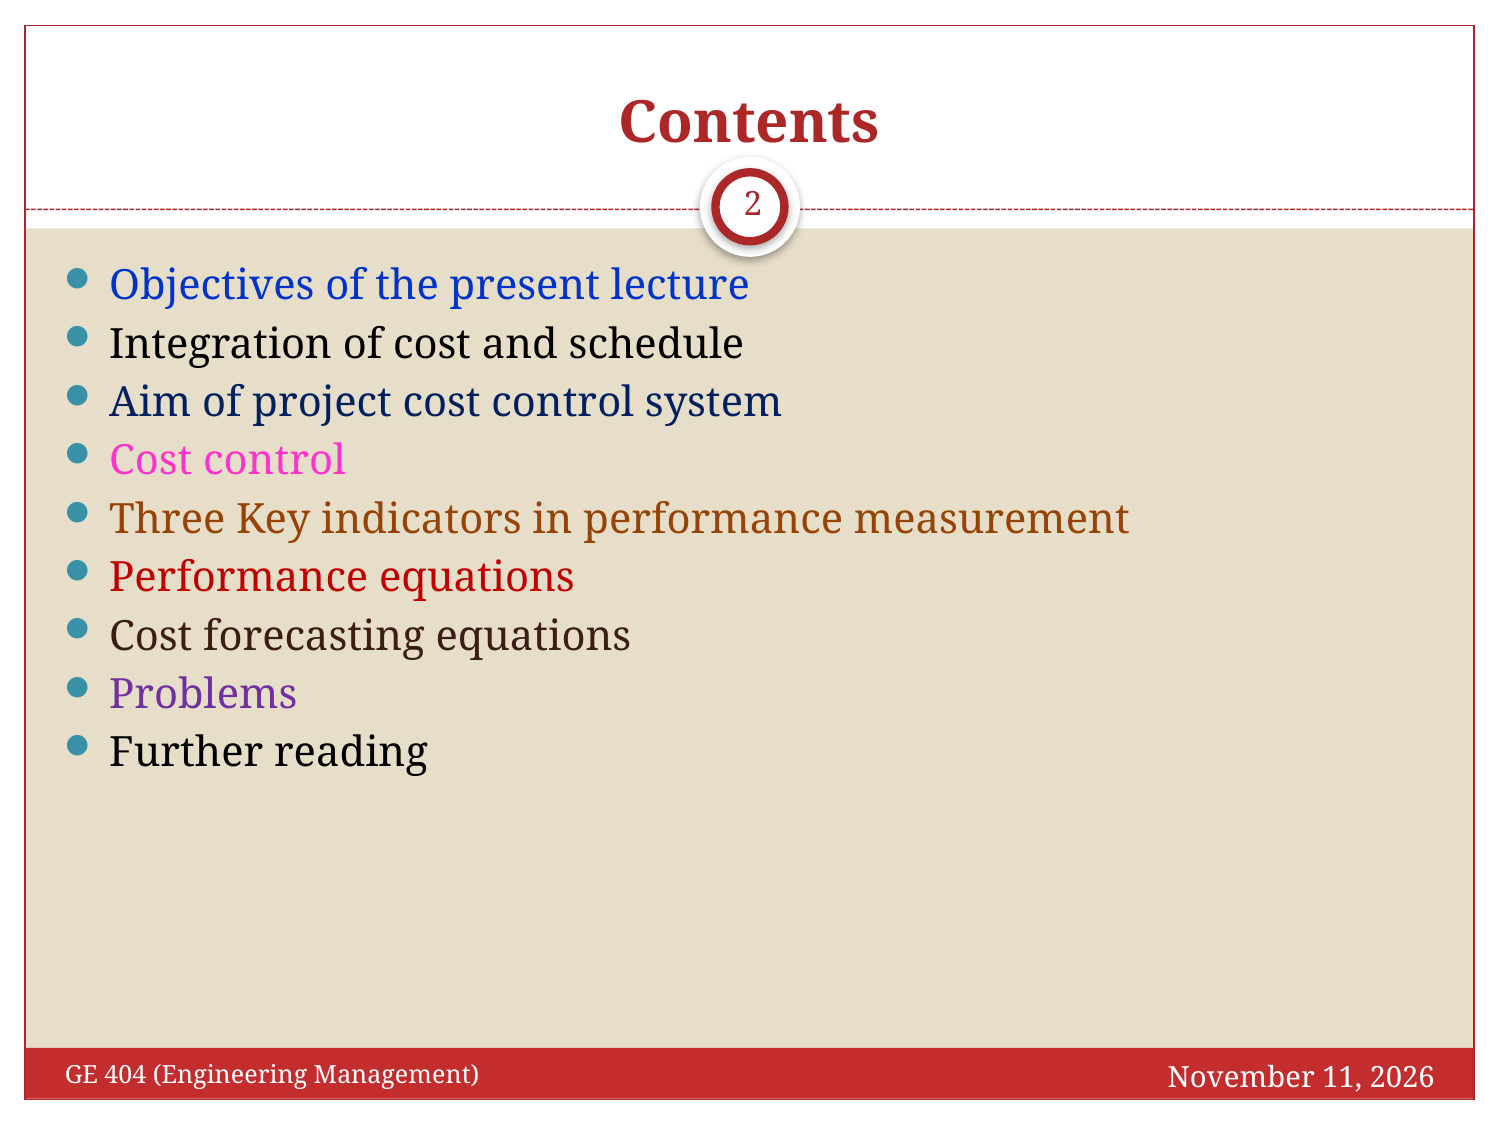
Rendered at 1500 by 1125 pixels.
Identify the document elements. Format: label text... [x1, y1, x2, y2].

list Objectives of the present lecture Integration of cost and schedule Aim of project cost control system Cost control Three Key indicators in performance measurement Performance equations Cost forecasting equations Problems Further reading [49, 250, 1445, 1001]
footer GE 404 (Engineering Management) [50, 1051, 638, 1112]
slide_number 2 [715, 168, 791, 241]
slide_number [950, 1050, 1450, 1111]
title Contents [49, 37, 1450, 162]
